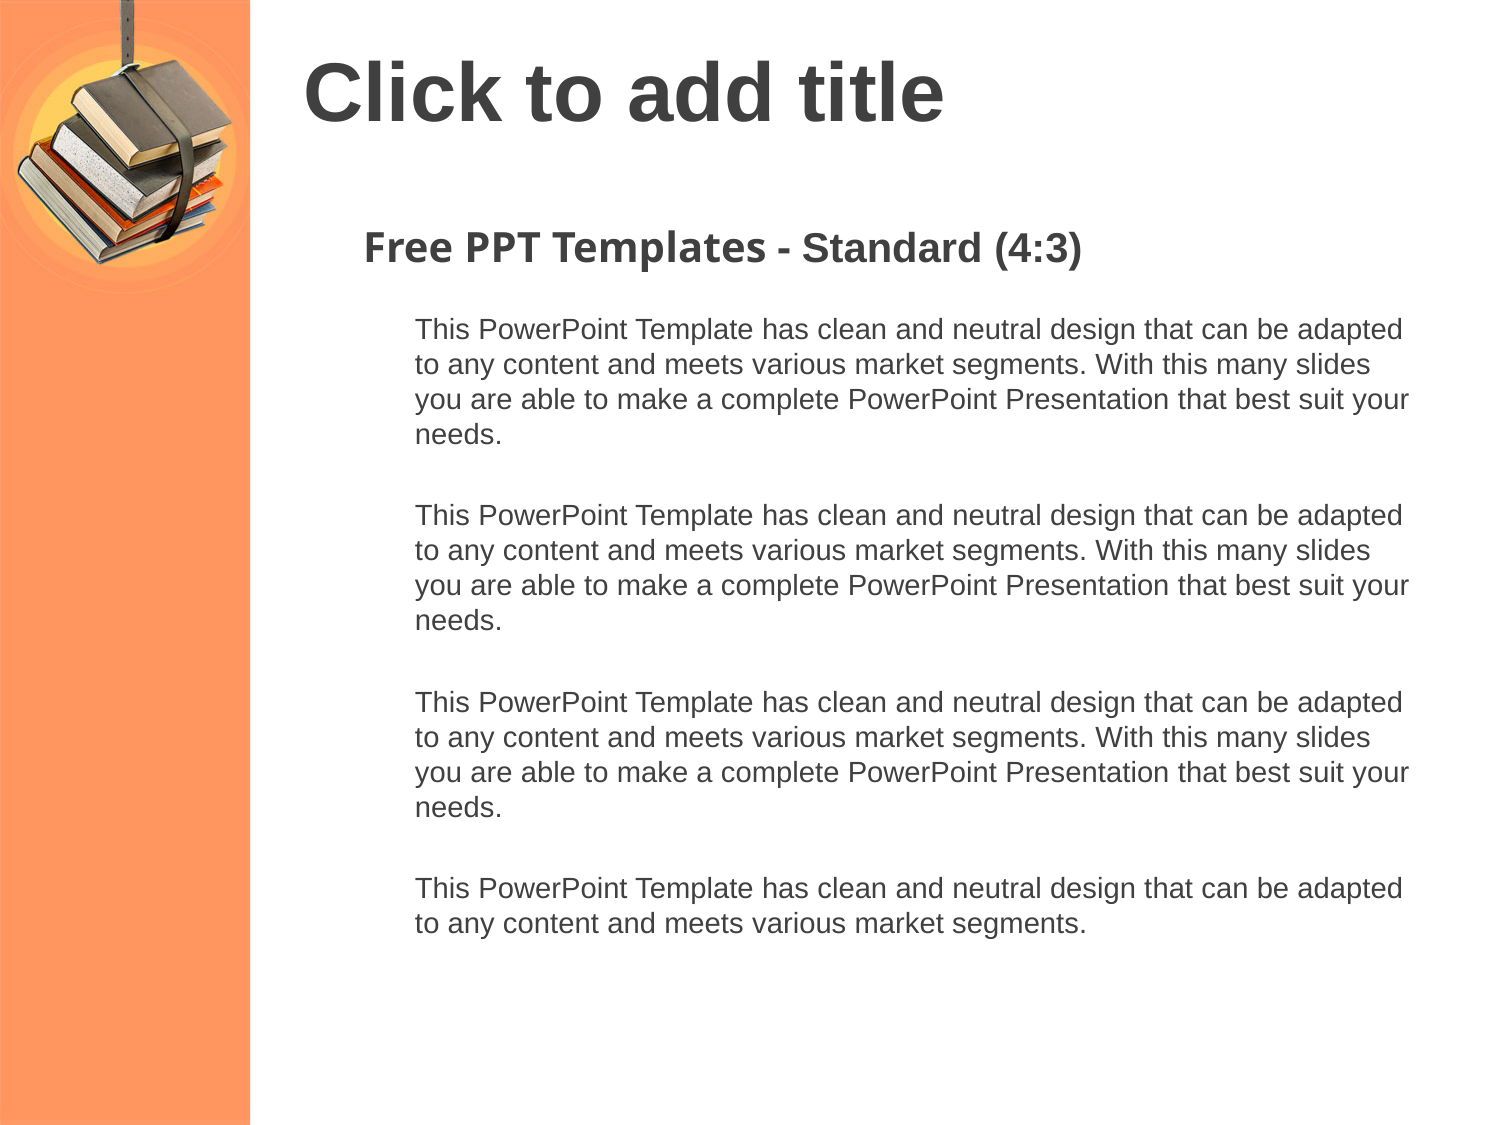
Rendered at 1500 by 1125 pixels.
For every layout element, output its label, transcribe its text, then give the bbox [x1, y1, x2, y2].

list This PowerPoint Template has clean and neutral design that can be adapted to any content and meets various market segments. With this many slides you are able to make a complete PowerPoint Presentation that best suit your needs. This PowerPoint Template has clean and neutral design that can be adapted to any content and meets various market segments. With this many slides you are able to make a complete PowerPoint Presentation that best suit your needs. This PowerPoint Template has clean and neutral design that can be adapted to any content and meets various market segments. With this many slides you are able to make a complete PowerPoint Presentation that best suit your needs. This PowerPoint Template has clean and neutral design that can be adapted to any content and meets various market segments. [350, 302, 1427, 984]
title Click to add title [265, 0, 1500, 176]
picture [0, 0, 1500, 1125]
list Free PPT Templates - Standard (4:3) [348, 208, 1425, 284]
